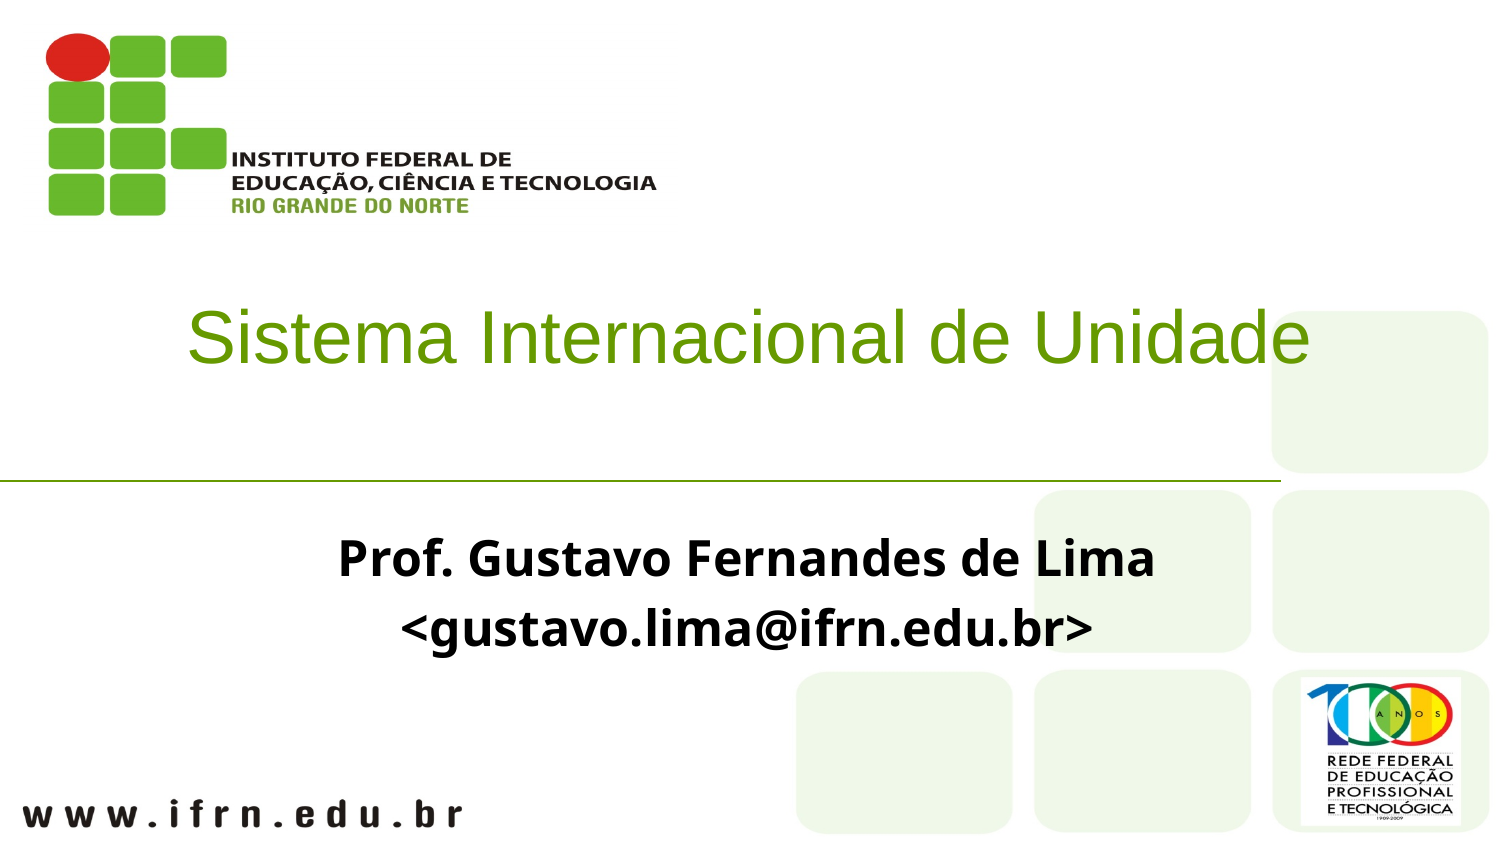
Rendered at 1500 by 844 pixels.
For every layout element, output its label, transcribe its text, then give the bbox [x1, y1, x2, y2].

title Sistema Internacional de Unidade [0, 237, 1500, 430]
picture [0, 430, 1500, 843]
picture [23, 17, 678, 232]
subtitle Prof. Gustavo Fernandes de Lima <gustavo.lima@ifrn.edu.br> [222, 518, 1273, 651]
